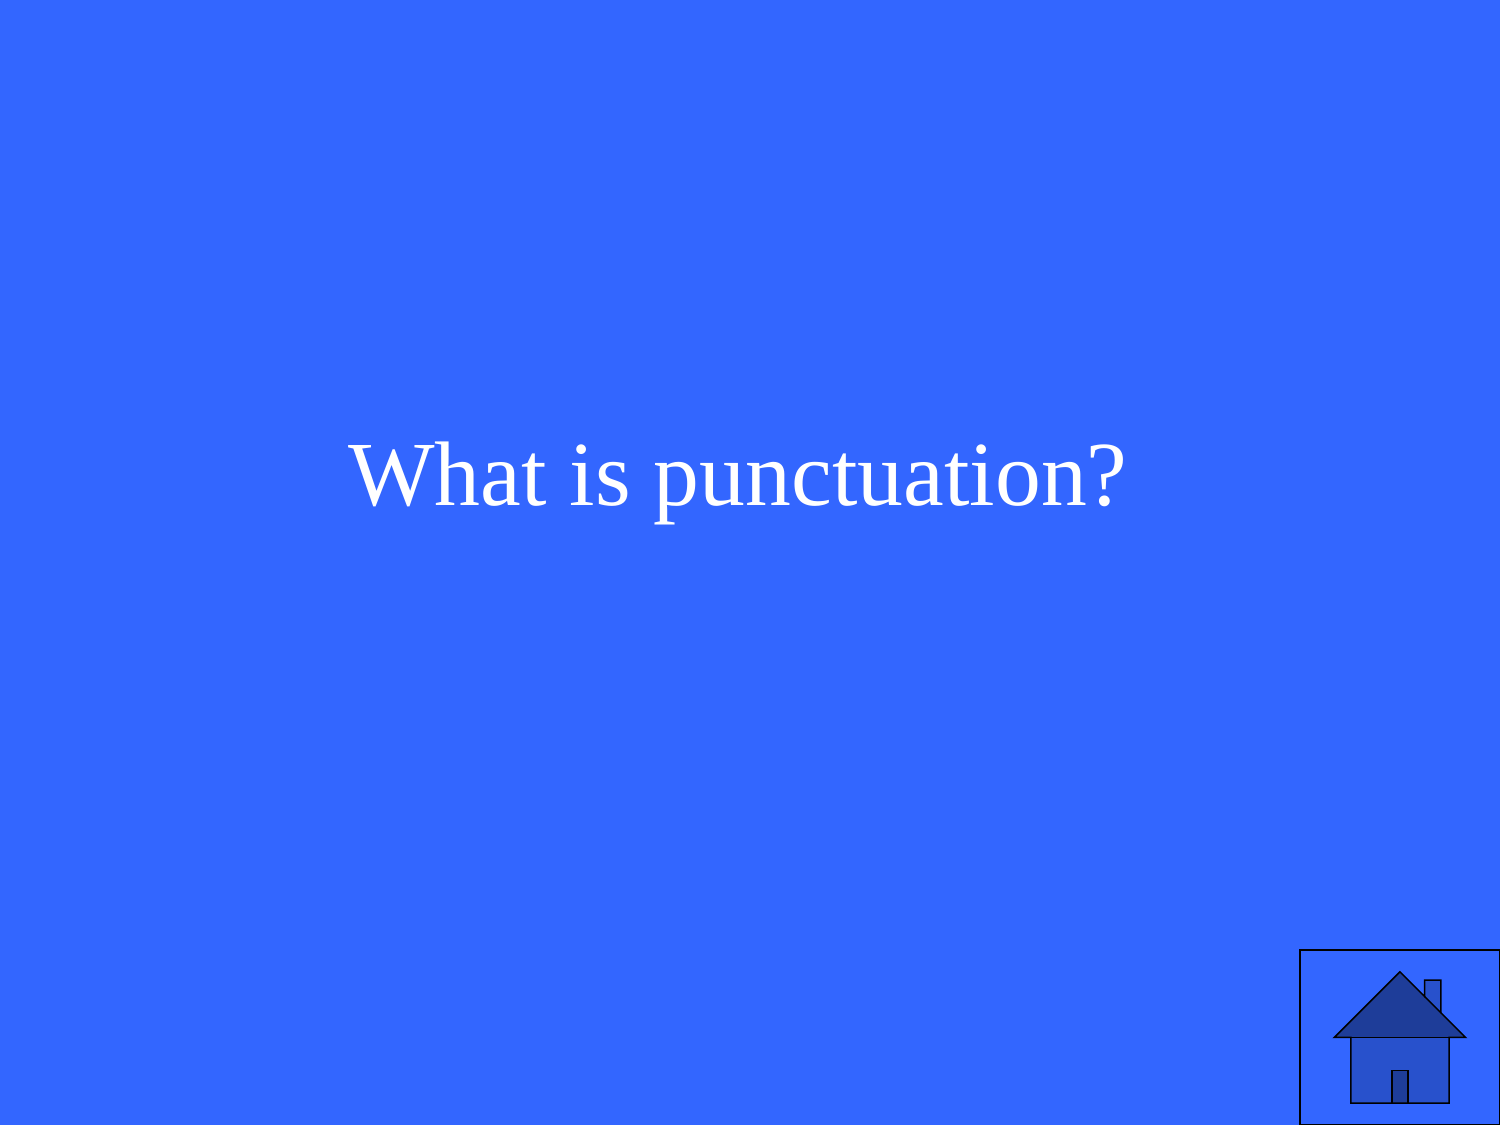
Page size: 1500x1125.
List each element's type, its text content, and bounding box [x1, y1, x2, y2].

text_box [1299, 950, 1500, 1125]
title What is punctuation? [112, 374, 1388, 563]
